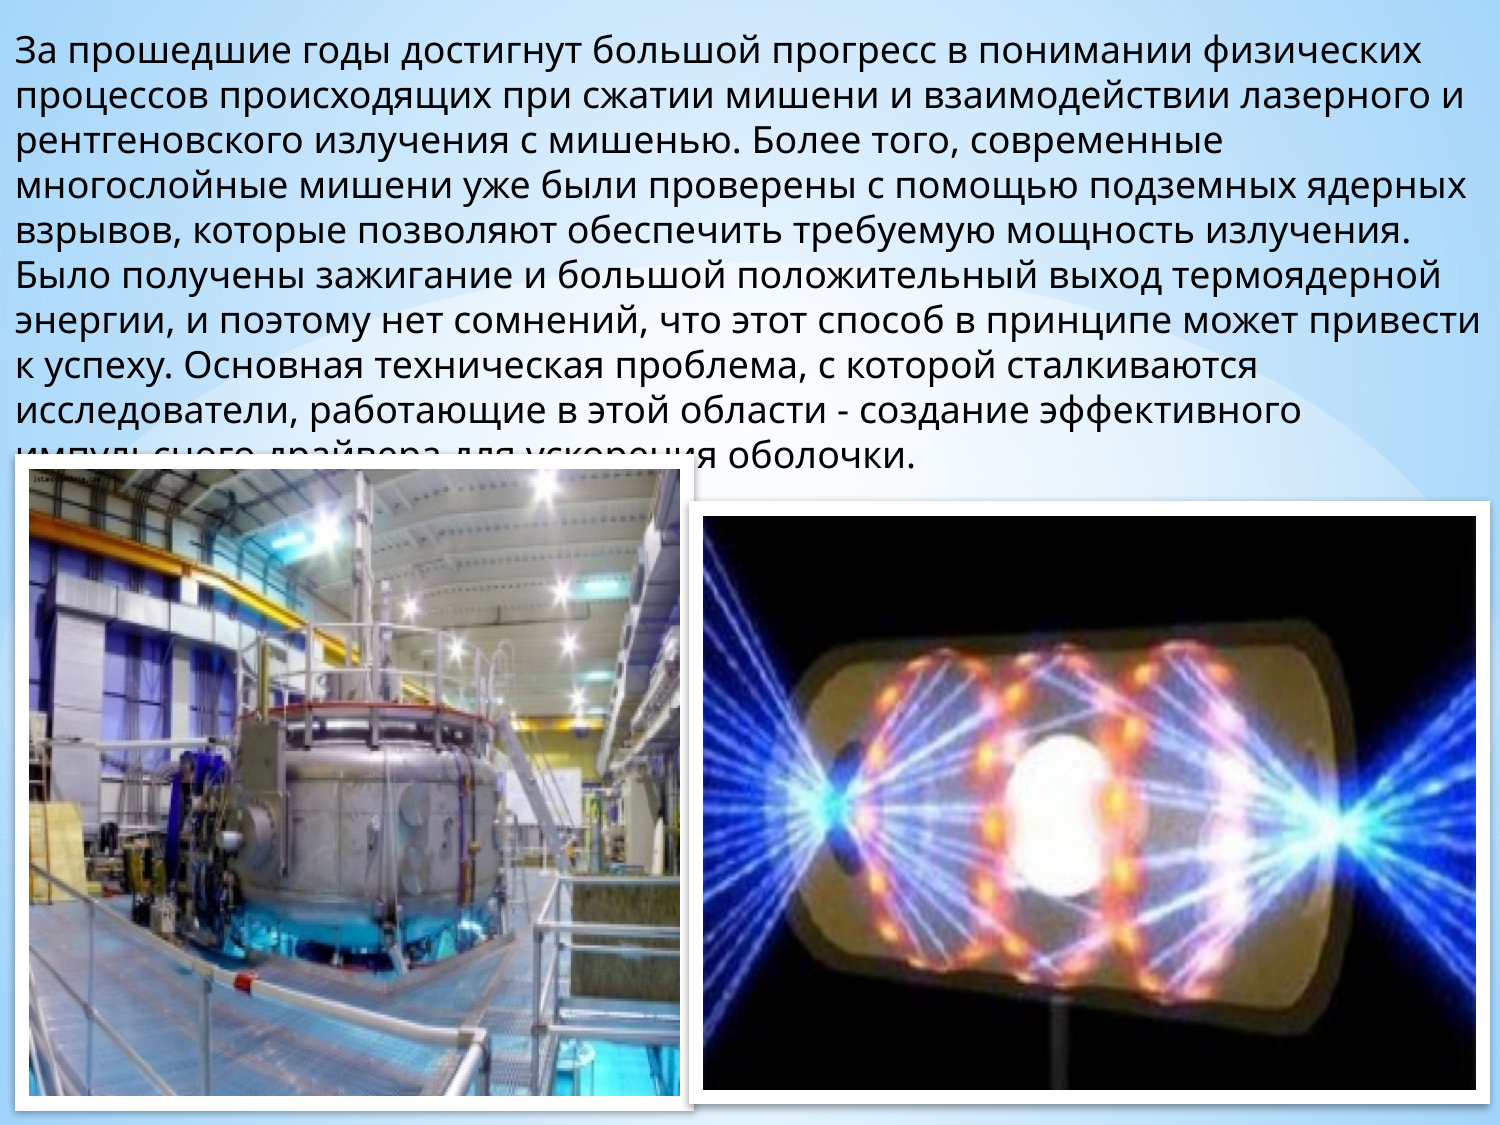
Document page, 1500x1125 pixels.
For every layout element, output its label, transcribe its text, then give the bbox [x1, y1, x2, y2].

picture [702, 515, 1476, 1091]
text_box За прошедшие годы достигнут большой прогресс в понимании физических процессов происходящих при сжатии мишени и взаимодействии лазерного и рентгеновского излучения с мишенью. Более того, современные многослойные мишени уже были проверены с помощью подземных ядерных взрывов, которые позволяют обеспечить требуемую мощность излучения. Было получены зажигание и большой положительный выход термоядерной энергии, и поэтому нет сомнений, что этот способ в принципе может привести к успеху. Основная техническая проблема, с которой сталкиваются исследователи, работающие в этой области - создание эффективного импульсного драйвера для ускорения оболочки. [0, 19, 1500, 484]
picture [29, 468, 680, 1097]
